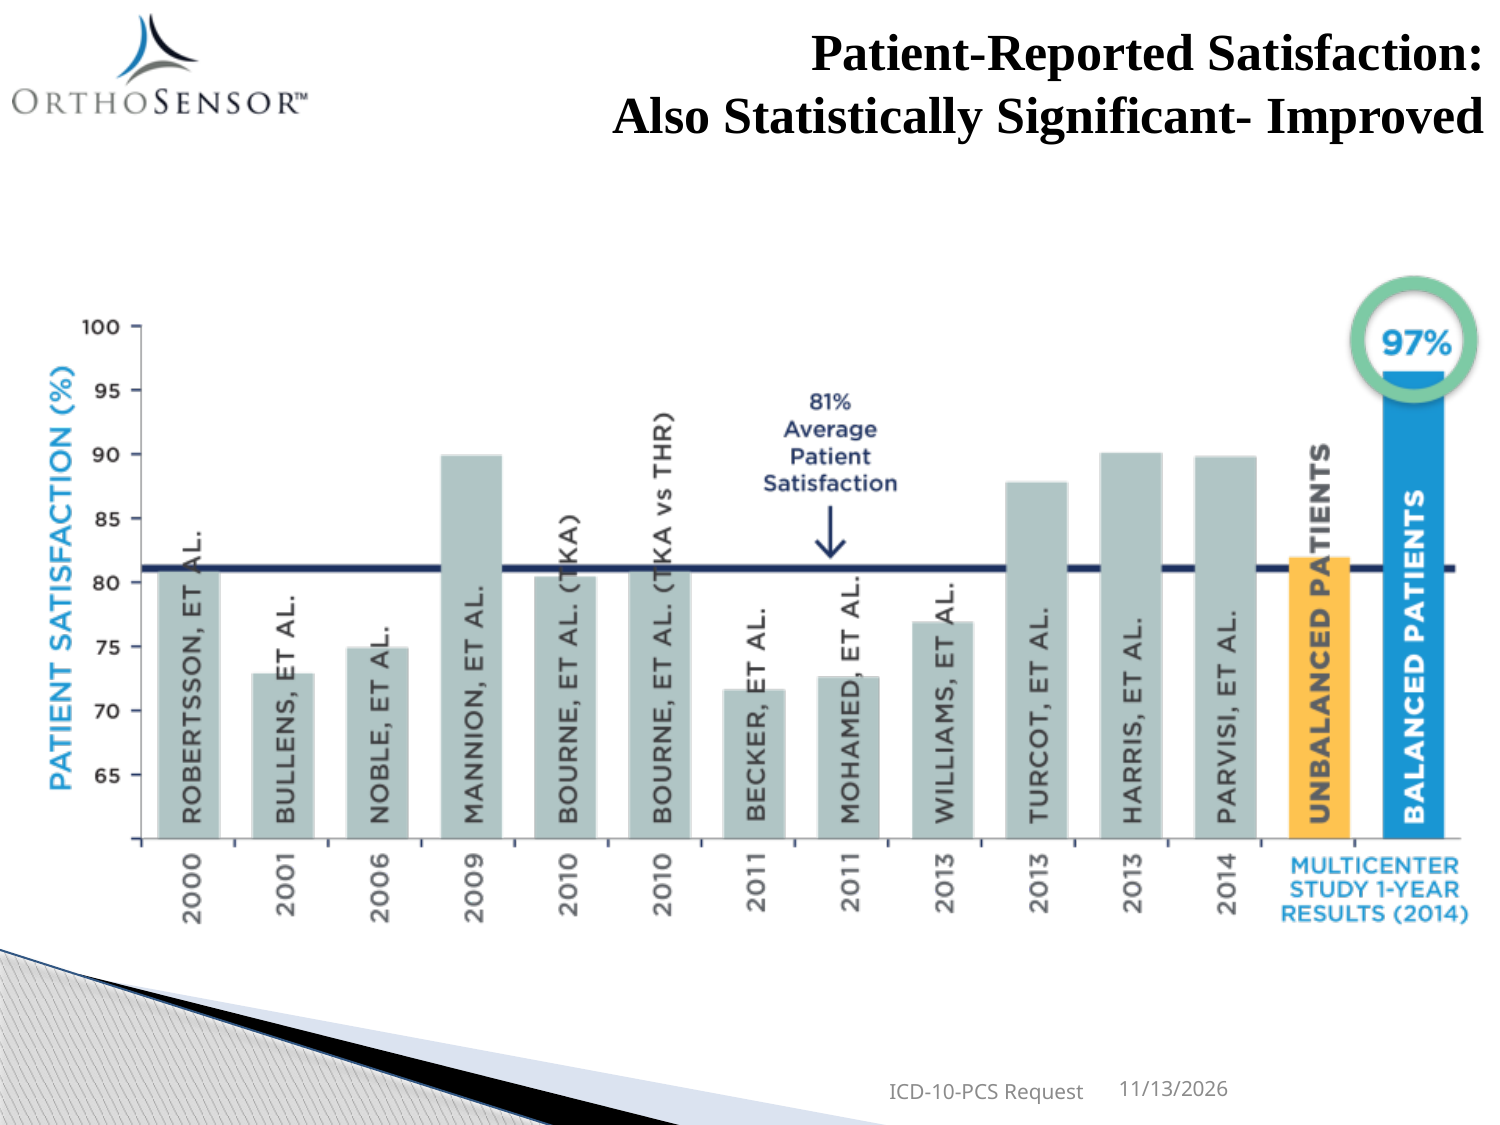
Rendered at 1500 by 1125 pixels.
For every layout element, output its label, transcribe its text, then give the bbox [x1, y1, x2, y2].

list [36, 201, 1488, 1001]
title Patient-Reported Satisfaction: Also Statistically Significant- Improved [387, 0, 1500, 163]
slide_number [1105, 1051, 1419, 1112]
footer ICD-10-PCS Request [718, 1051, 1105, 1112]
picture [12, 13, 313, 126]
